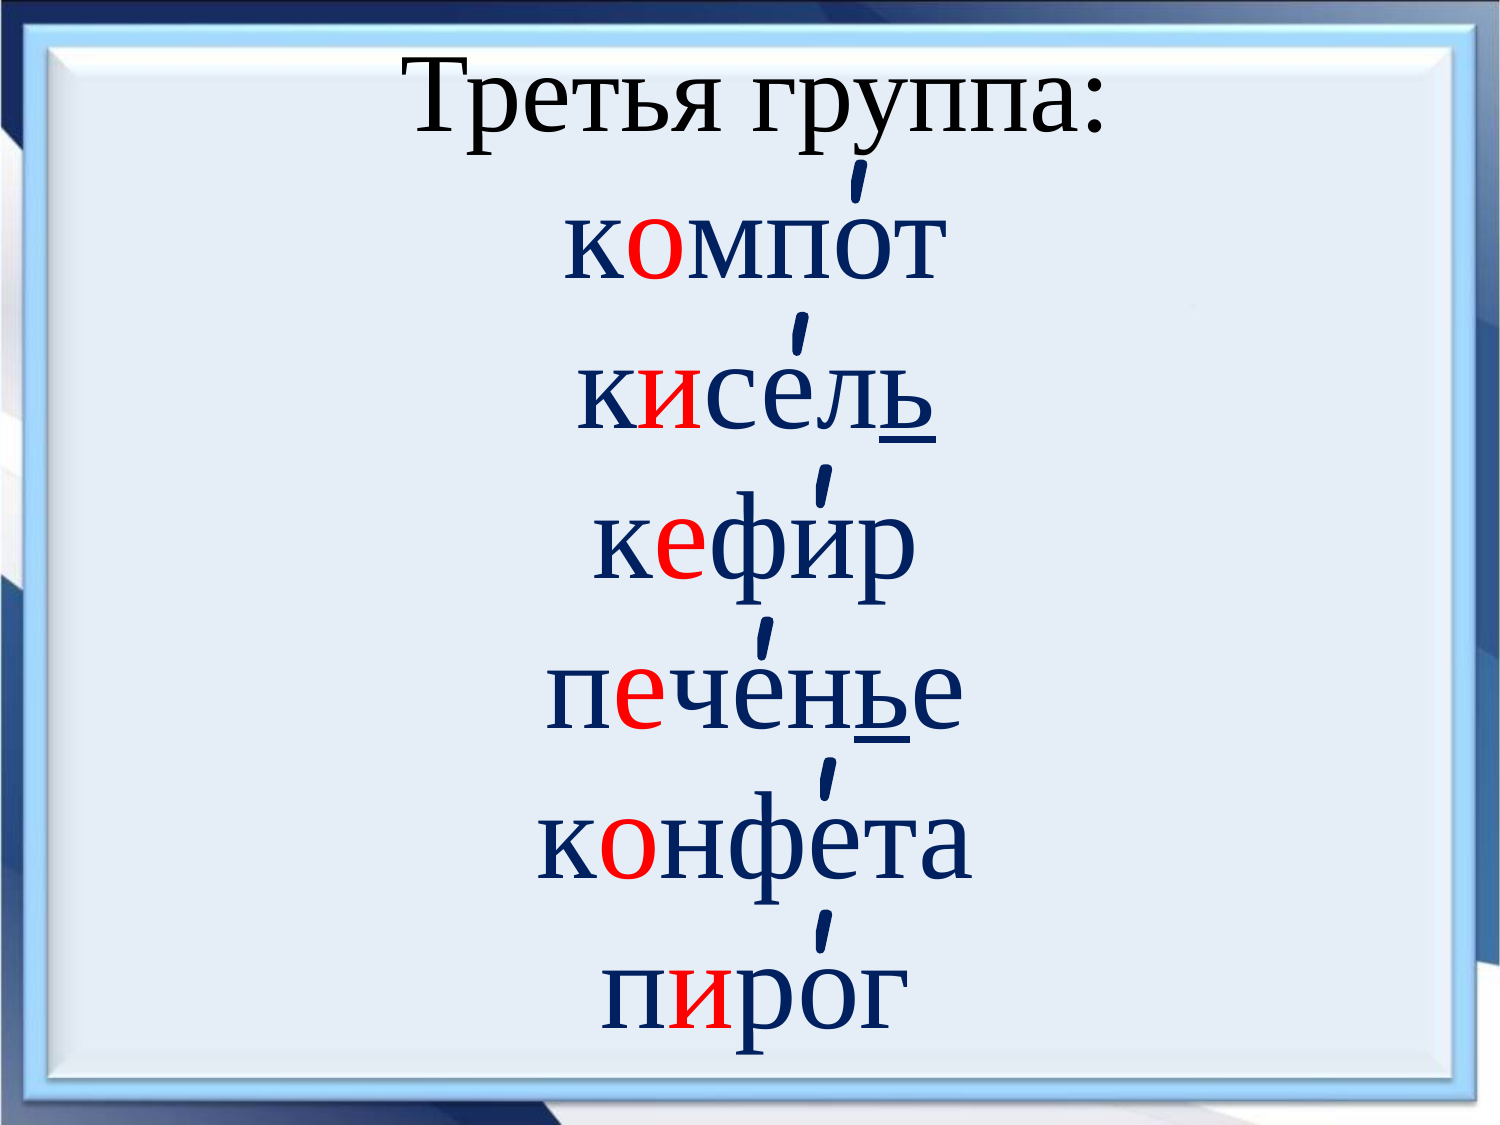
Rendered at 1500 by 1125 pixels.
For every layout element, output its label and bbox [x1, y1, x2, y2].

text_box [70, 11, 1442, 1073]
picture [0, 0, 1500, 1125]
